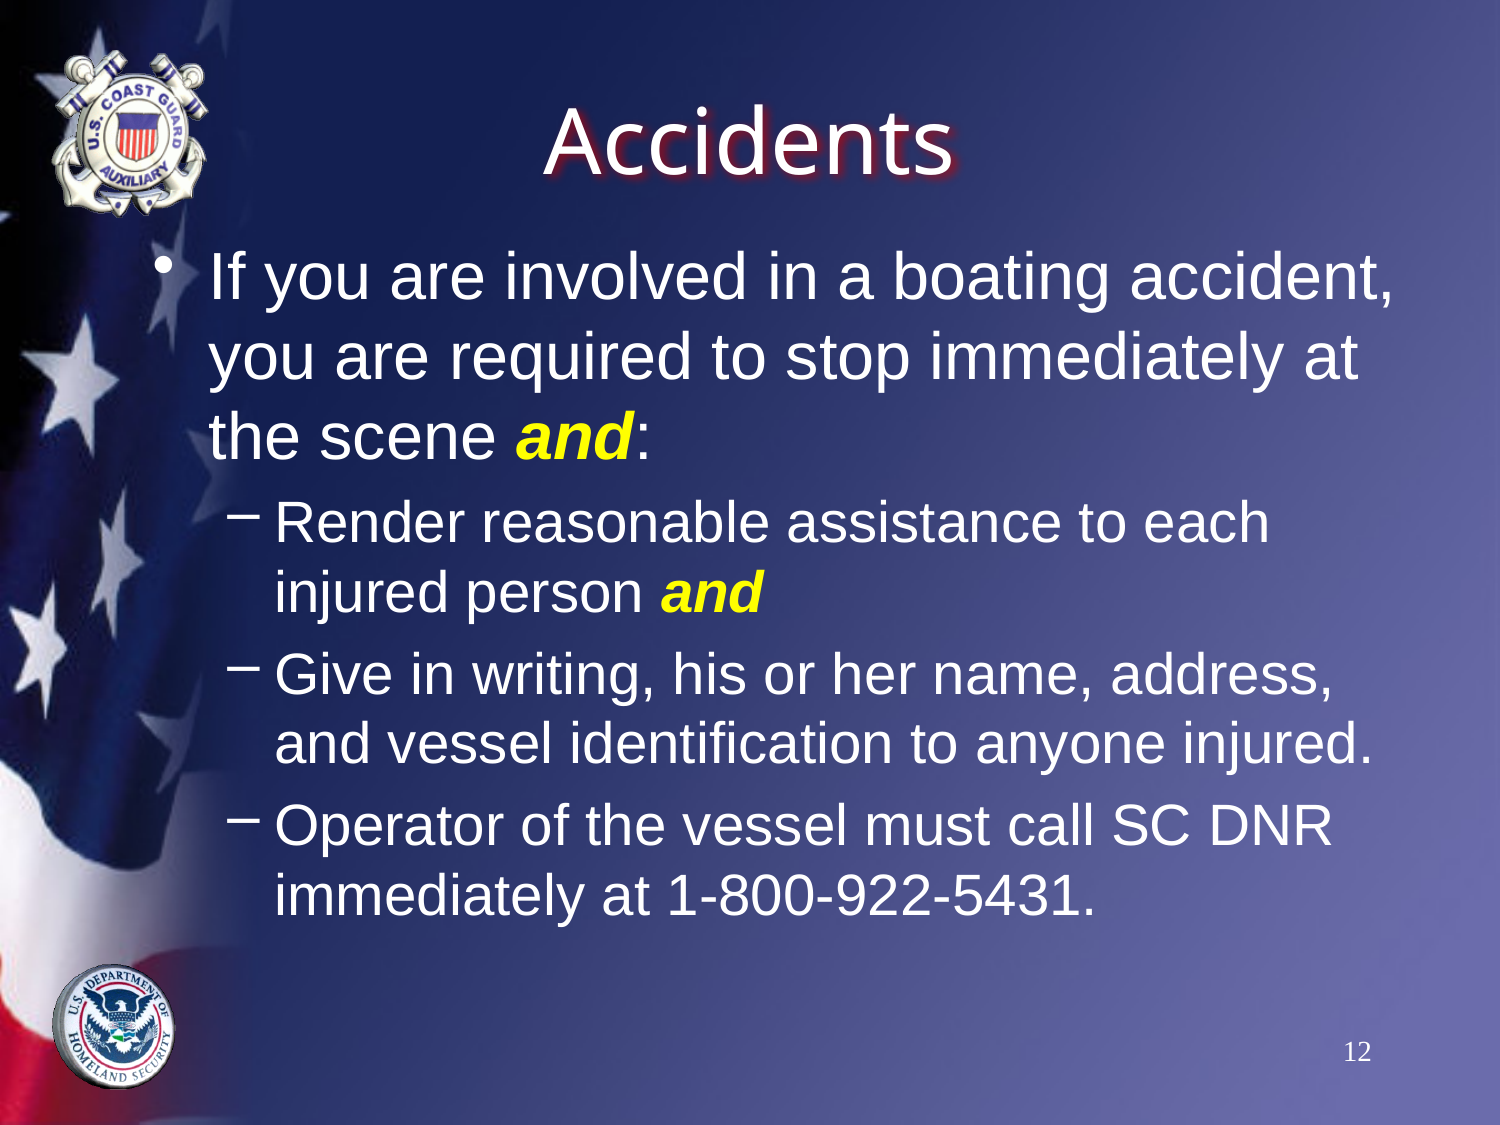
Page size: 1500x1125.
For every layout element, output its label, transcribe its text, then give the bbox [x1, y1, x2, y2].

slide_number 12 [1074, 1025, 1388, 1100]
list If you are involved in a boating accident, you are required to stop immediately at the scene and: Render reasonable assistance to each injured person and Give in writing, his or her name, address, and vessel identification to anyone injured. Operator of the vessel must call SC DNR immediately at 1-800-922-5431. [137, 224, 1413, 900]
picture [0, 0, 1500, 1125]
title Accidents [112, 43, 1388, 232]
